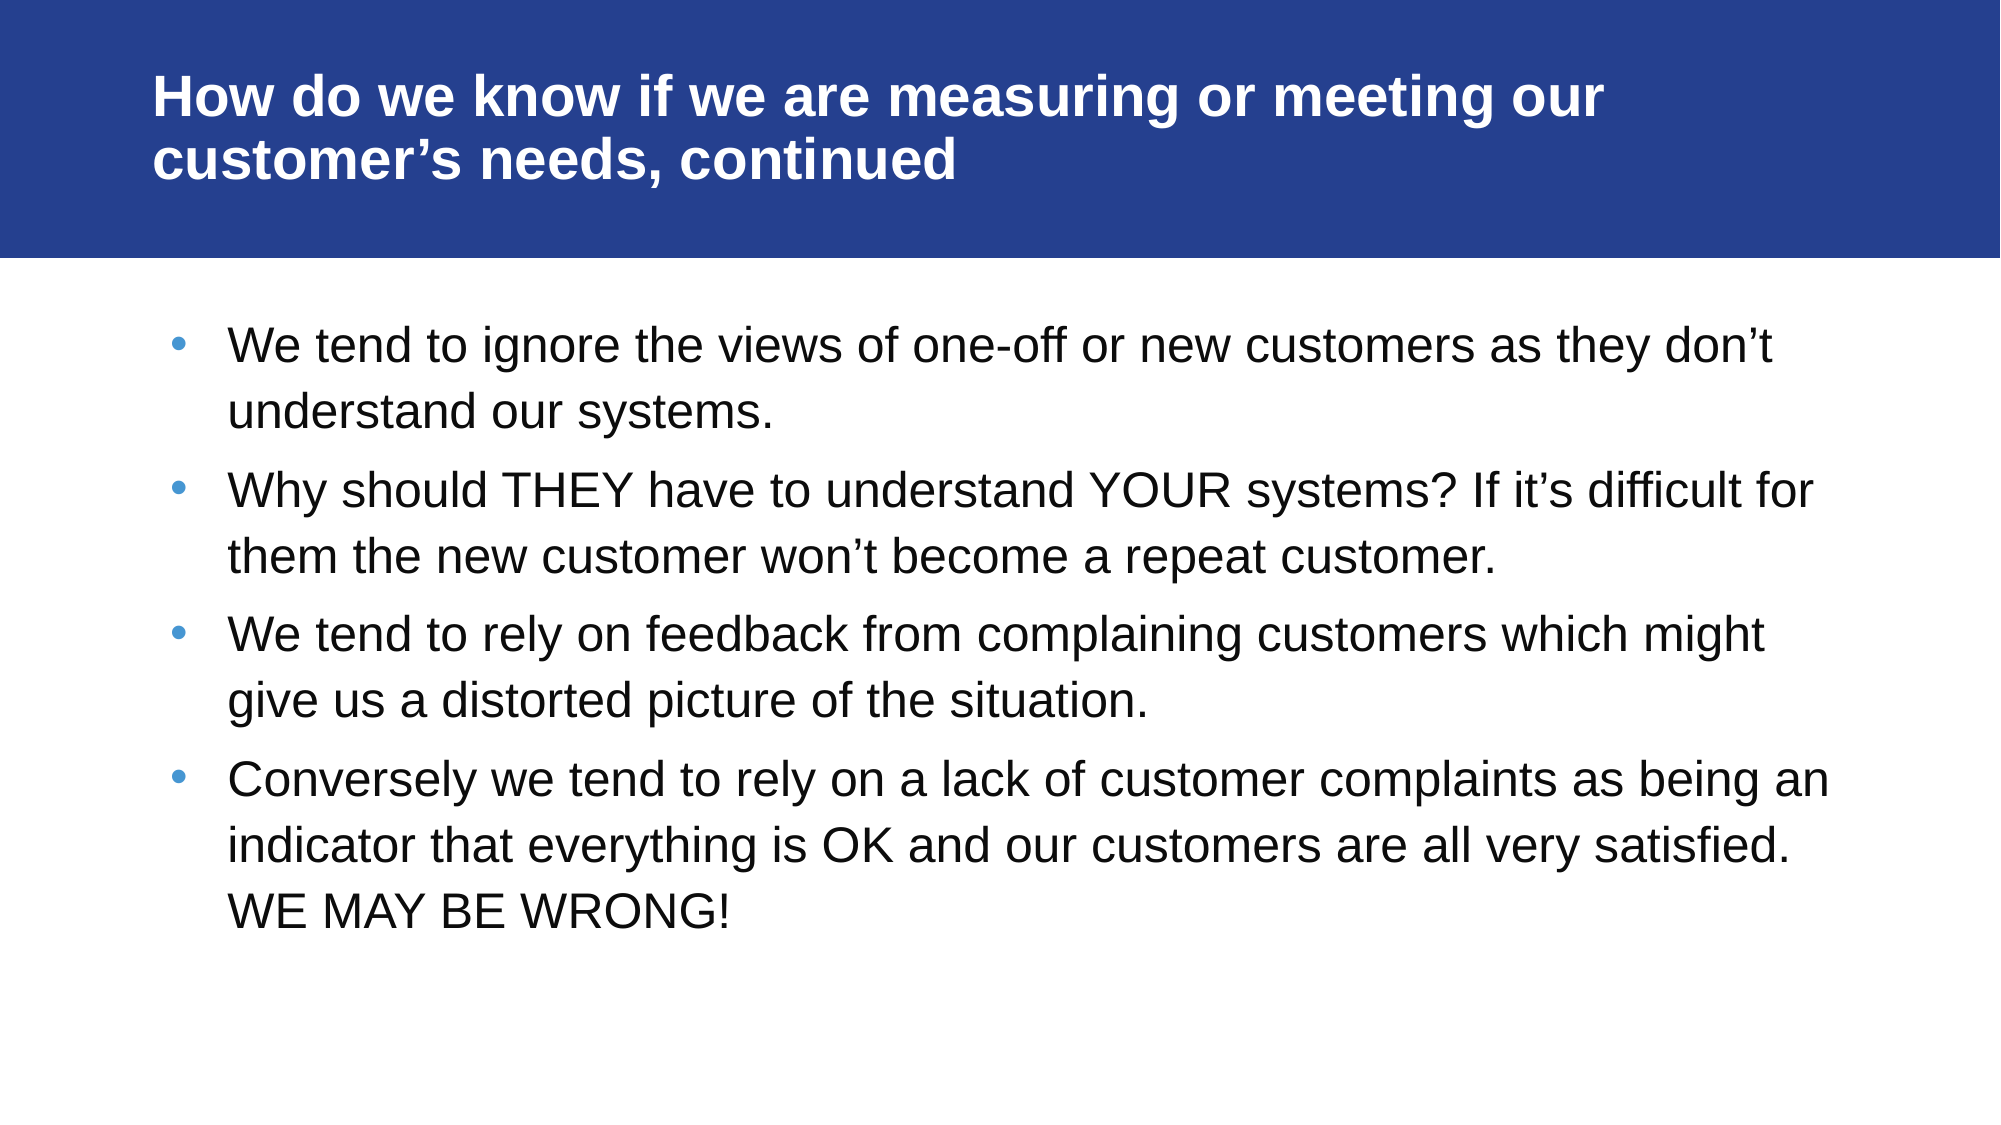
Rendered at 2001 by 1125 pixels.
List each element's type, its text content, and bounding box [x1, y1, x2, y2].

title How do we know if we are measuring or meeting our customer’s needs, continued [137, 20, 1863, 238]
list We tend to ignore the views of one-off or new customers as they don’t understand our systems. Why should THEY have to understand YOUR systems? If it’s difficult for them the new customer won’t become a repeat customer. We tend to rely on feedback from complaining customers which might give us a distorted picture of the situation. Conversely we tend to rely on a lack of customer complaints as being an indicator that everything is OK and our customers are all very satisfied. WE MAY BE WRONG! [137, 299, 1863, 1025]
